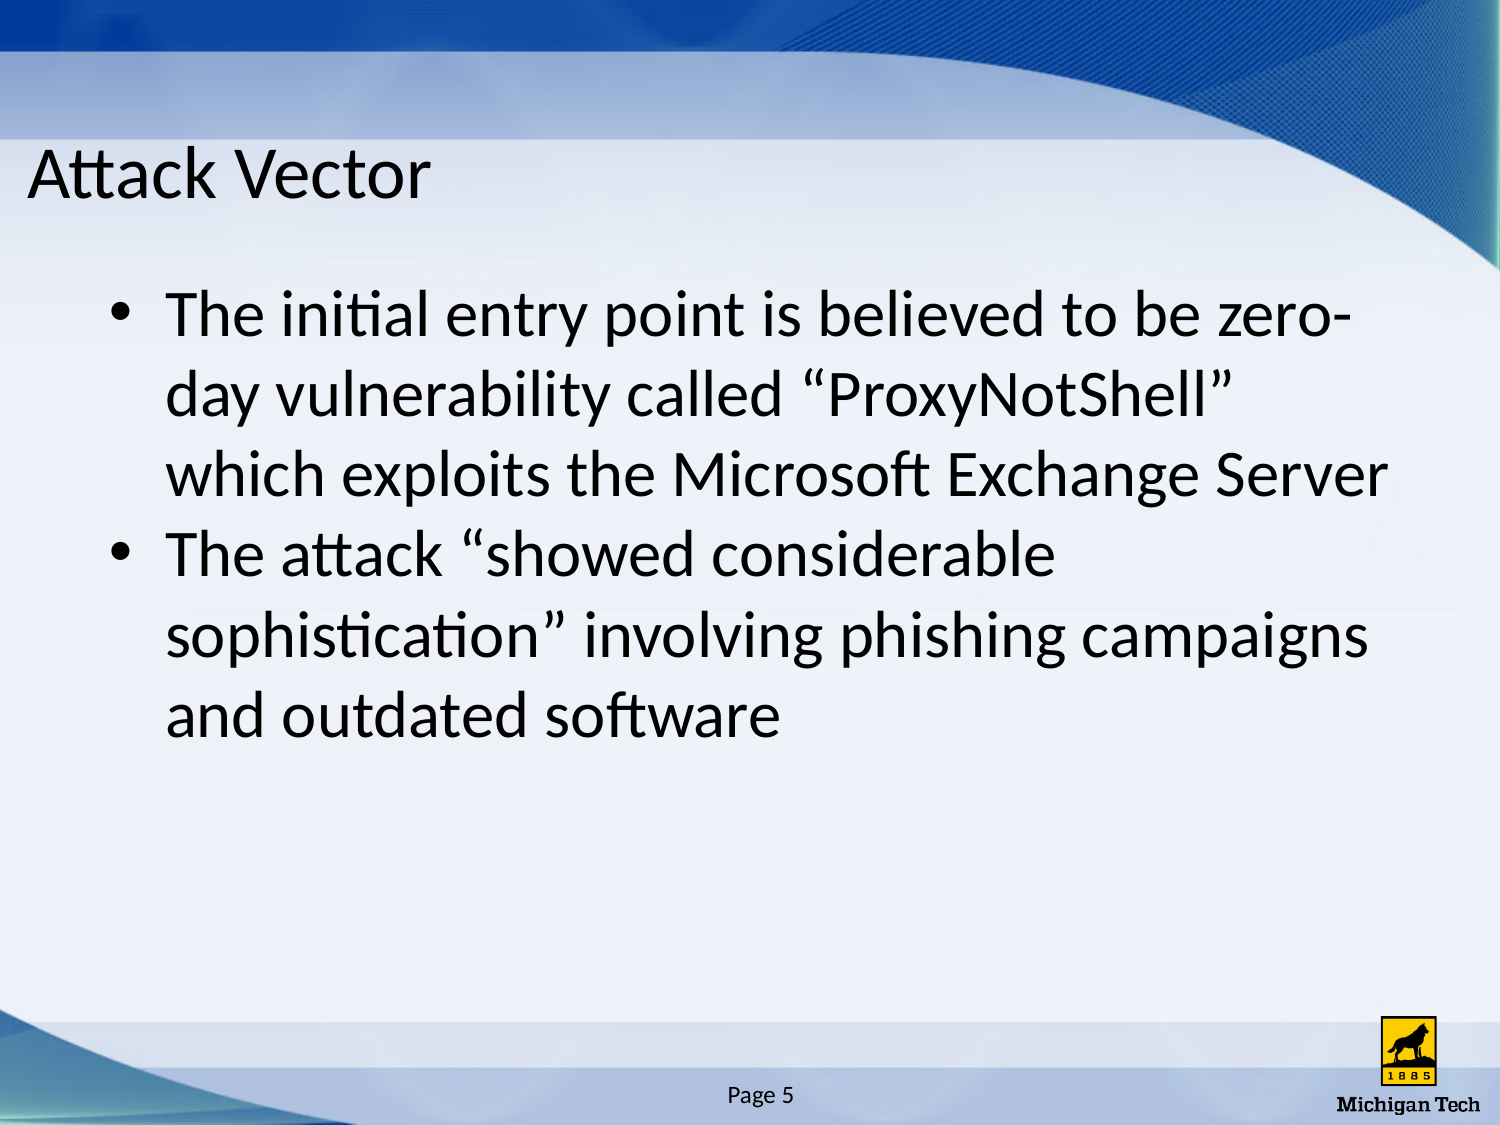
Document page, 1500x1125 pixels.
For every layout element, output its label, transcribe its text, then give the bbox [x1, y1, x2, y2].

picture [0, 0, 1500, 1125]
list The initial entry point is believed to be zero-day vulnerability called “ProxyNotShell” which exploits the Microsoft Exchange Server The attack “showed considerable sophistication” involving phishing campaigns and outdated software [75, 262, 1425, 1063]
title Attack Vector [12, 75, 1263, 263]
